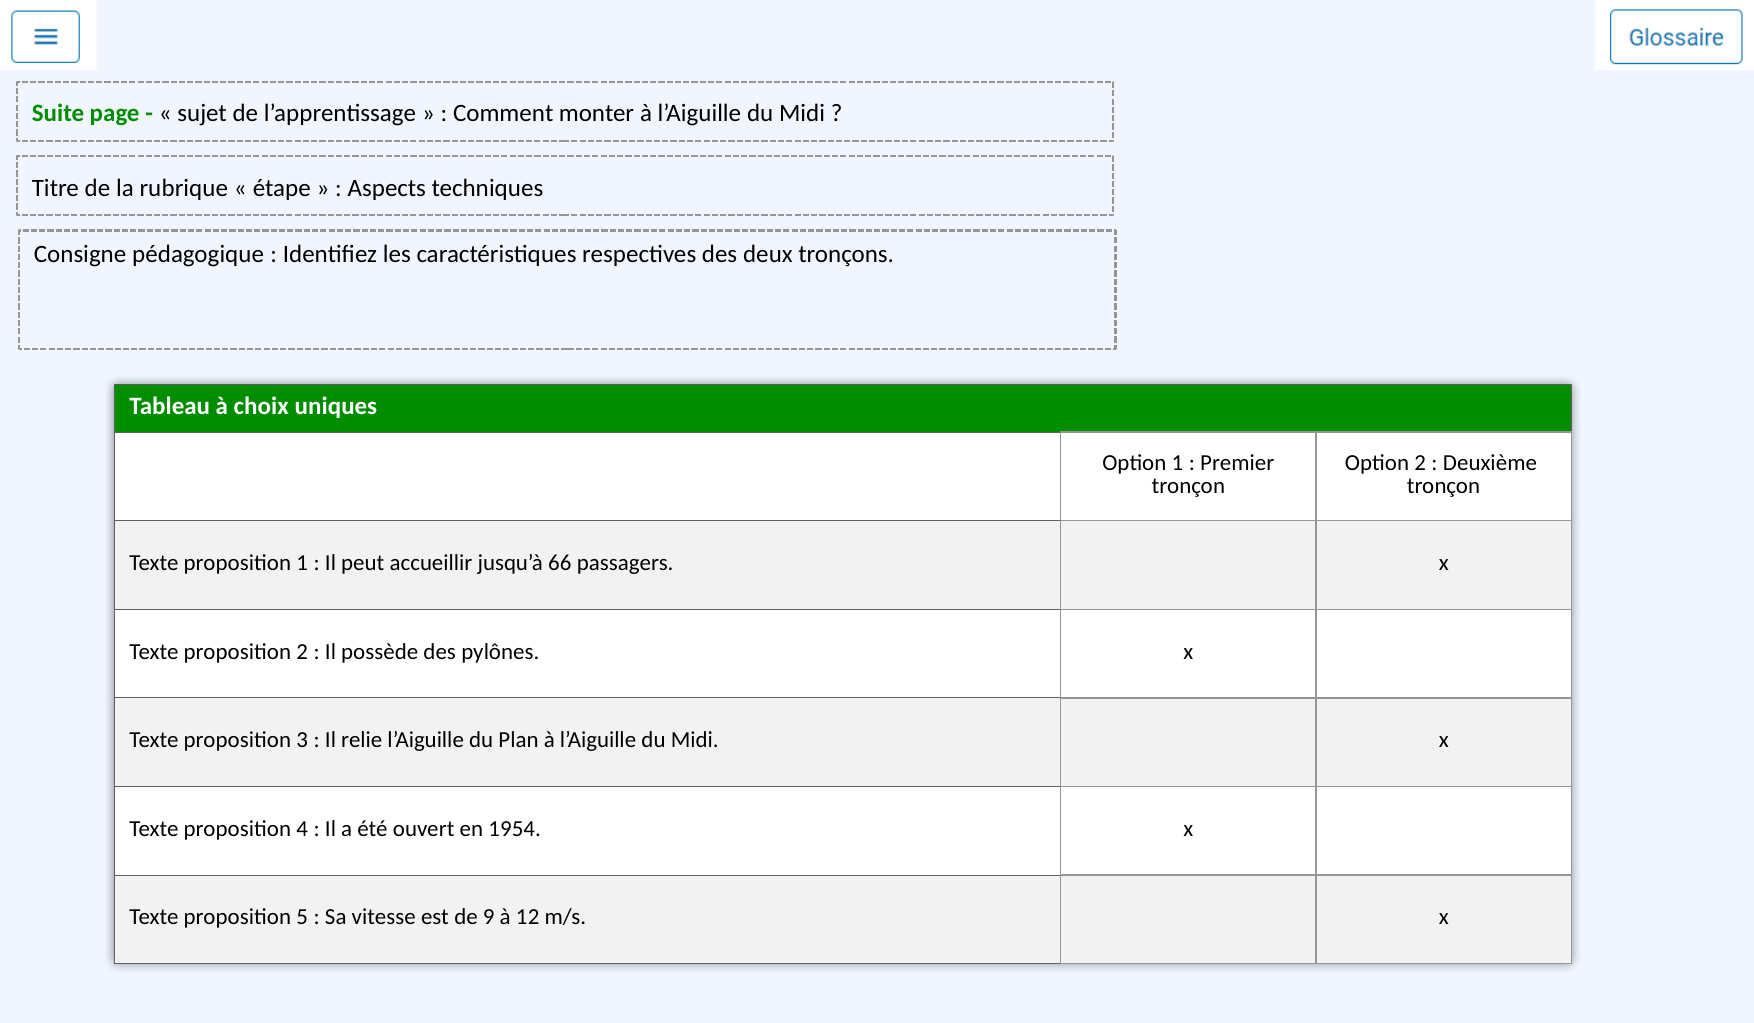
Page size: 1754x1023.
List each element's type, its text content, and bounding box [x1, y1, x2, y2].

text_box Suite page - « sujet de l’apprentissage » : Comment monter à l’Aiguille du Midi ? [17, 82, 1114, 142]
table_header Tableau à choix uniques [115, 385, 1571, 432]
picture [0, 0, 97, 70]
table_cell Texte proposition 1 : Il peut accueillir jusqu’à 66 passagers. [115, 521, 1060, 609]
table_cell [1317, 787, 1571, 874]
table_cell Texte proposition 4 : Il a été ouvert en 1954. [115, 787, 1060, 875]
table_cell Texte proposition 5 : Sa vitesse est de 9 à 12 m/s. [115, 876, 1060, 963]
table_cell [1317, 610, 1571, 697]
table_cell [1061, 876, 1315, 963]
table_cell x [1061, 610, 1315, 697]
table_cell x [1317, 521, 1571, 609]
table_cell [1061, 521, 1315, 609]
table_cell [1061, 699, 1315, 786]
table_cell Option 1 : Premier tronçon [1061, 433, 1315, 520]
picture [1595, 0, 1754, 70]
table_cell Texte proposition 2 : Il possède des pylônes. [115, 610, 1060, 697]
table_cell [115, 433, 1060, 520]
text_box Consigne pédagogique : Identifiez les caractéristiques respectives des deux tronçons. [19, 230, 1116, 349]
table_cell x [1317, 876, 1571, 963]
table_cell Texte proposition 3 : Il relie l’Aiguille du Plan à l’Aiguille du Midi. [115, 698, 1060, 786]
text_box Titre de la rubrique « étape » : Aspects techniques [17, 156, 1114, 216]
table_cell Option 2 : Deuxième tronçon [1317, 433, 1571, 520]
table_cell x [1061, 787, 1315, 874]
table_cell x [1317, 699, 1571, 786]
